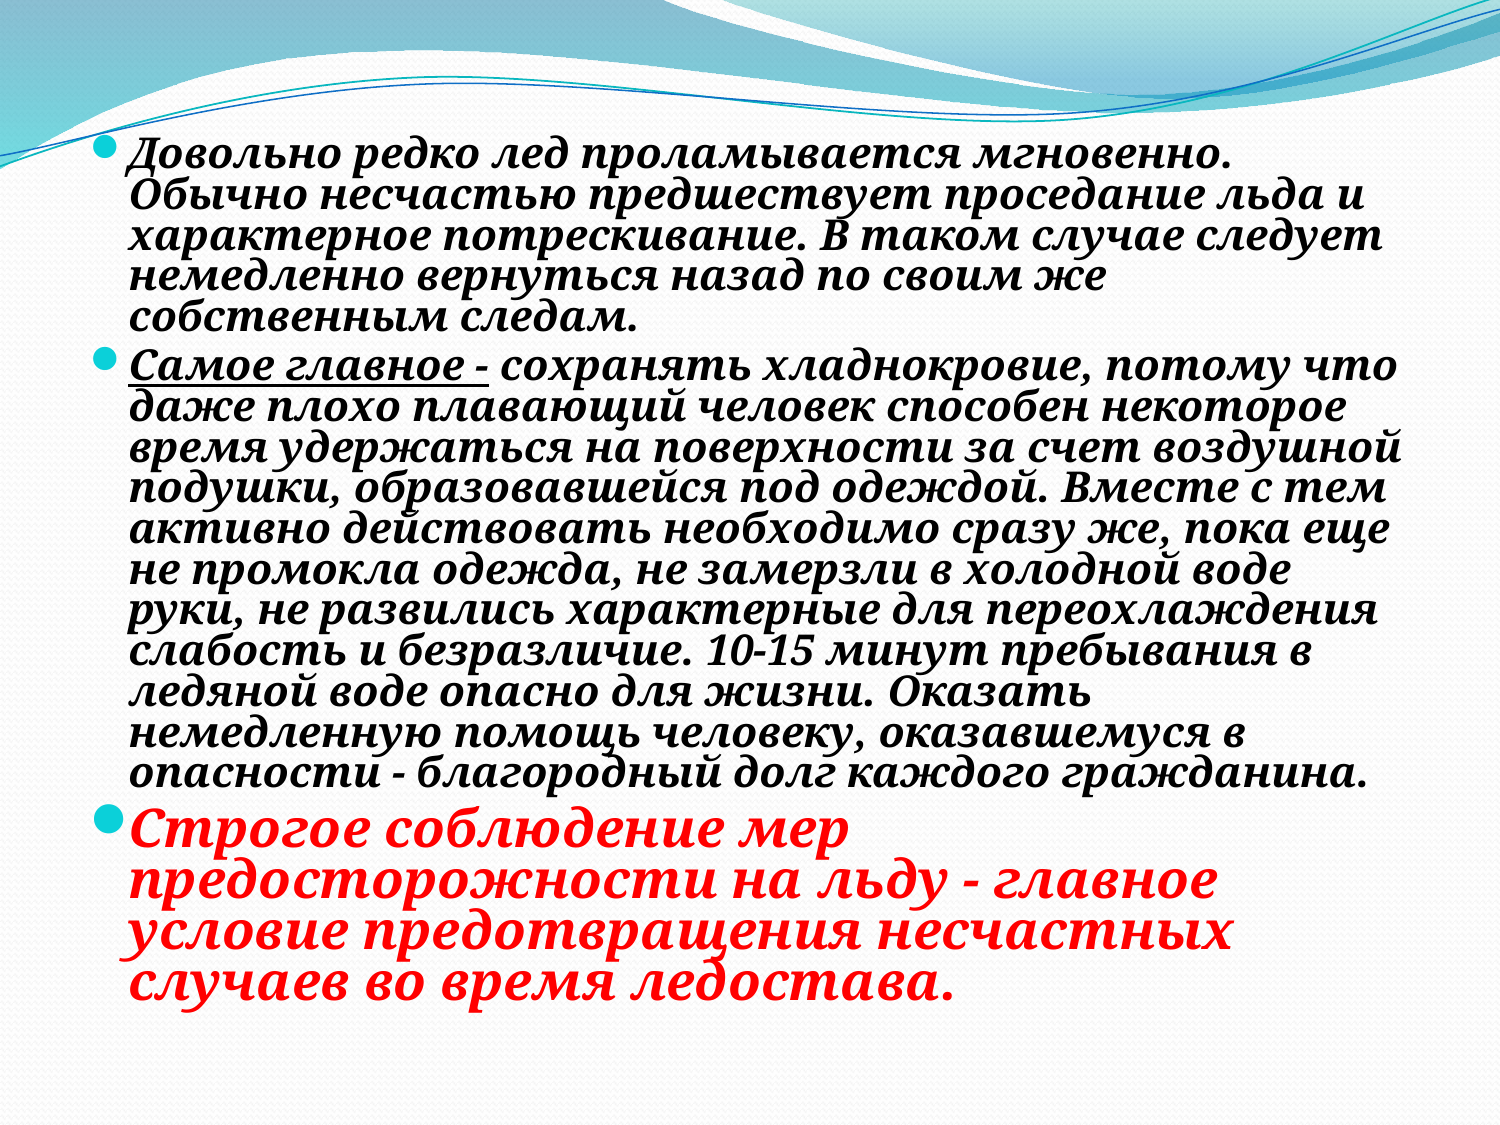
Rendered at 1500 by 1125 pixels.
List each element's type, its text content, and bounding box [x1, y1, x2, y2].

list Довольно редко лед проламывается мгновенно. Обычно несчастью предшествует проседание льда и характерное потрескивание. В таком случае следует немедленно вернуться назад по своим же собственным следам. Самое главное - сохранять хладнокровие, потому что даже плохо плавающий человек способен некоторое время удержаться на поверхности за счет воздушной подушки, образовавшейся под одеждой. Вместе с тем активно действовать необходимо сразу же, пока еще не промокла одежда, не замерзли в холодной воде руки, не развились характерные для переохлаждения слабость и безразличие. 10-15 минут пребывания в ледяной воде опасно для жизни. Оказать немедленную помощь человеку, оказавшемуся в опасности - благородный долг каждого гражданина. Строгое соблюдение мер предосторожности на льду - главное условие предотвращения несчастных случаев во время ледостава. [75, 128, 1425, 1038]
